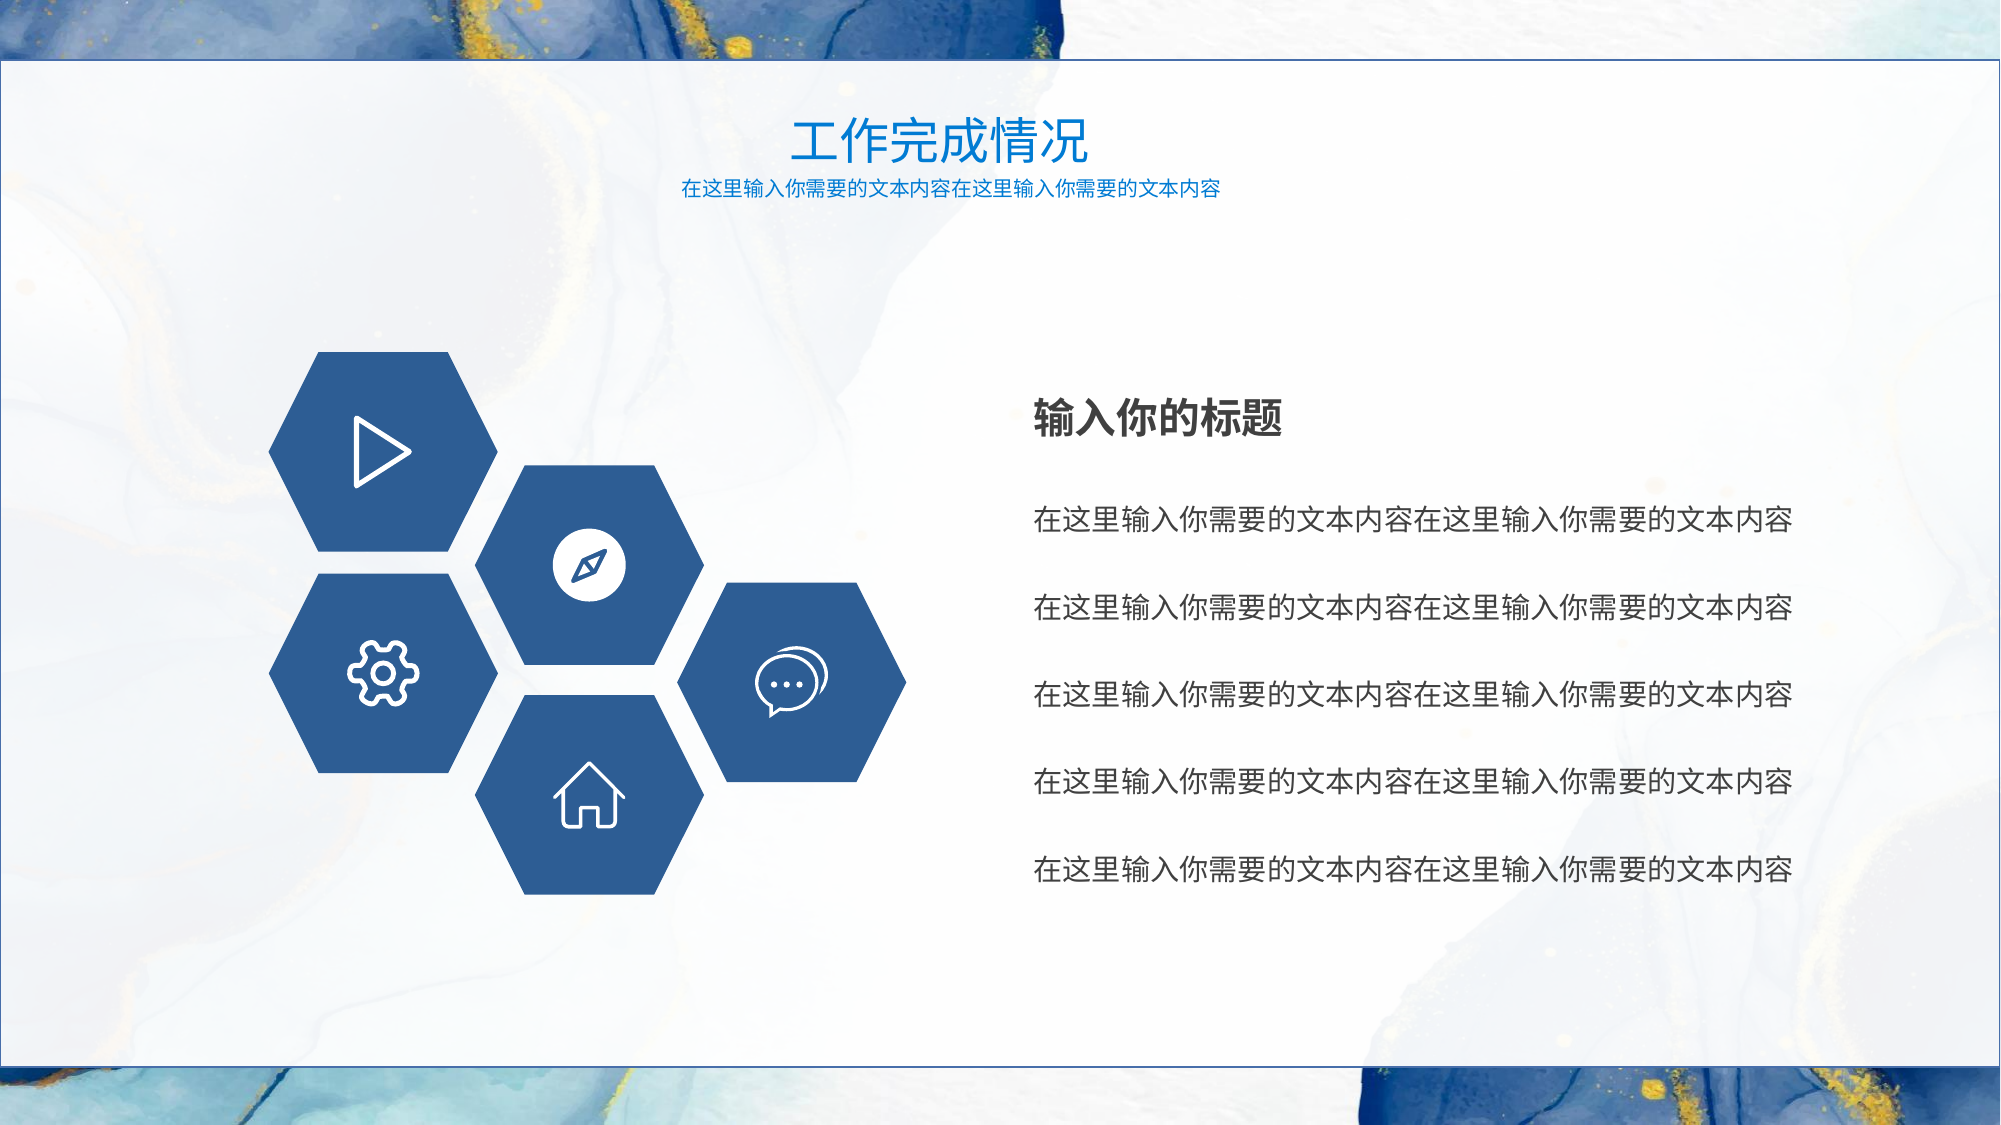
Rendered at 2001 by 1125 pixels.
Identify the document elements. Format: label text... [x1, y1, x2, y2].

text_box [0, 59, 2000, 1068]
text_box 工作完成情况 [774, 101, 1128, 167]
picture [0, 0, 2001, 1125]
text_box 在这里输入你需要的文本内容在这里输入你需要的文本内容 [623, 167, 1280, 208]
text_box 在这里输入你需要的文本内容在这里输入你需要的文本内容在这里输入你需要的文本内容在这里输入你需要的文本内容在这里输入你需要的文本内容在这里输入你需要的文本内容在这里输入你需要的文本内容在这里输入你需要的文本内容在这里输入你需要的文本内容在这里输入你需要的文本内容 [1018, 441, 1814, 894]
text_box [268, 351, 907, 895]
text_box 输入你的标题 [1018, 384, 1344, 441]
